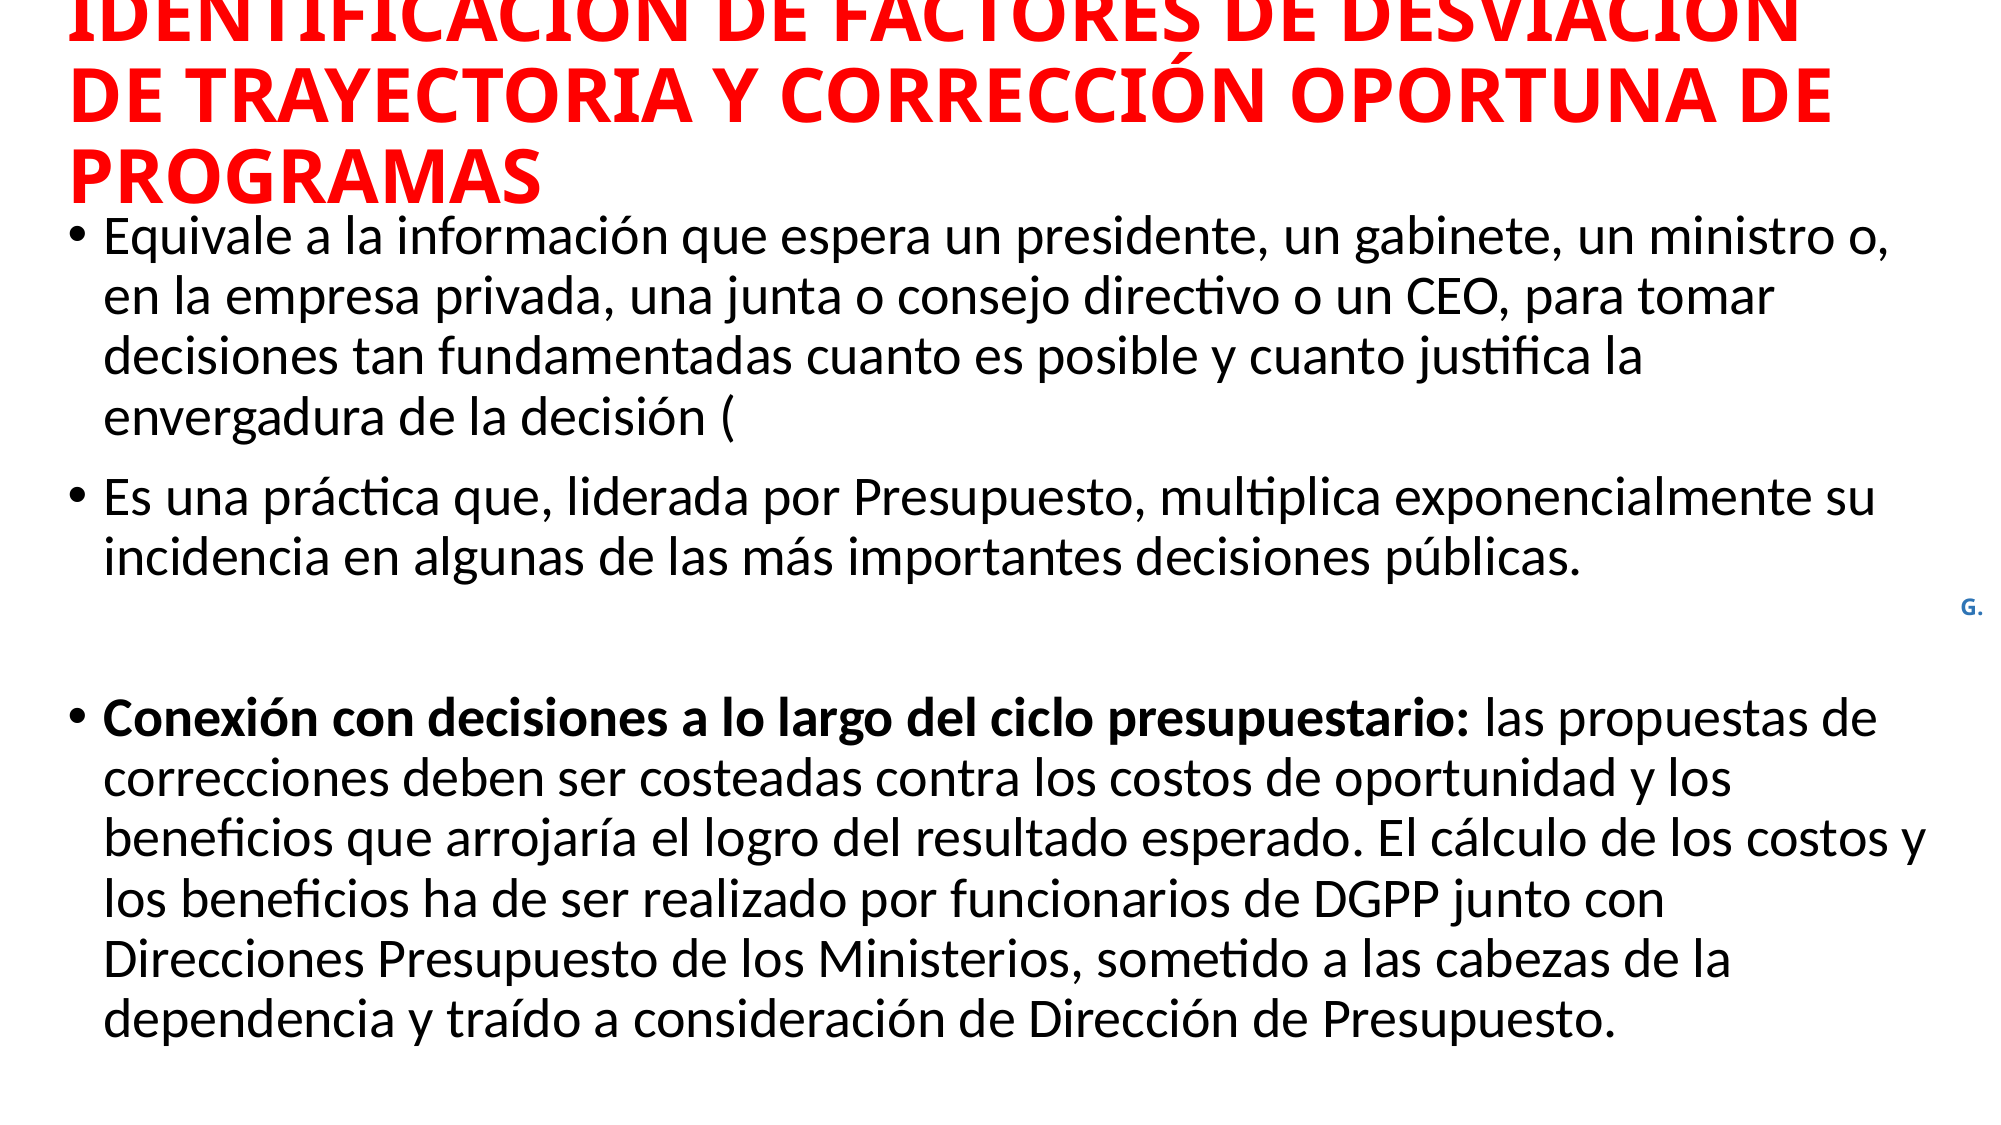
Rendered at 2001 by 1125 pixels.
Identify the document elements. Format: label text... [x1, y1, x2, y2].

title IDENTIFICACIÓN DE FACTORES DE DESVIACIÓN DE TRAYECTORIA Y CORRECCIÓN OPORTUNA DE PROGRAMAS [52, 59, 1863, 198]
text_box LAS NUEVAS MESAS DE TRABAJO PROPUESTAS: CREACIÓN DE CONSENSOS ENTRE PARTICIPANTES - OBJETIVOS, PROCEDIMIENTOS DE PROMOCIÓN, ORIENTACIÓN Y REGISTRO COMPROMISOS MESAS DE TRABAJO [1945, 583, 1978, 1125]
list Equivale a la información que espera un presidente, un gabinete, un ministro o, en la empresa privada, una junta o consejo directivo o un CEO, para tomar decisiones tan fundamentadas cuanto es posible y cuanto justifica la envergadura de la decisión ( Es una práctica que, liderada por Presupuesto, multiplica exponencialmente su incidencia en algunas de las más importantes decisiones públicas. Conexión con decisiones a lo largo del ciclo presupuestario: las propuestas de correcciones deben ser costeadas contra los costos de oportunidad y los beneficios que arrojaría el logro del resultado esperado. El cálculo de los costos y los beneficios ha de ser realizado por funcionarios de DGPP junto con Direcciones Presupuesto de los Ministerios, sometido a las cabezas de la dependencia y traído a consideración de Dirección de Presupuesto. [52, 198, 1946, 1061]
